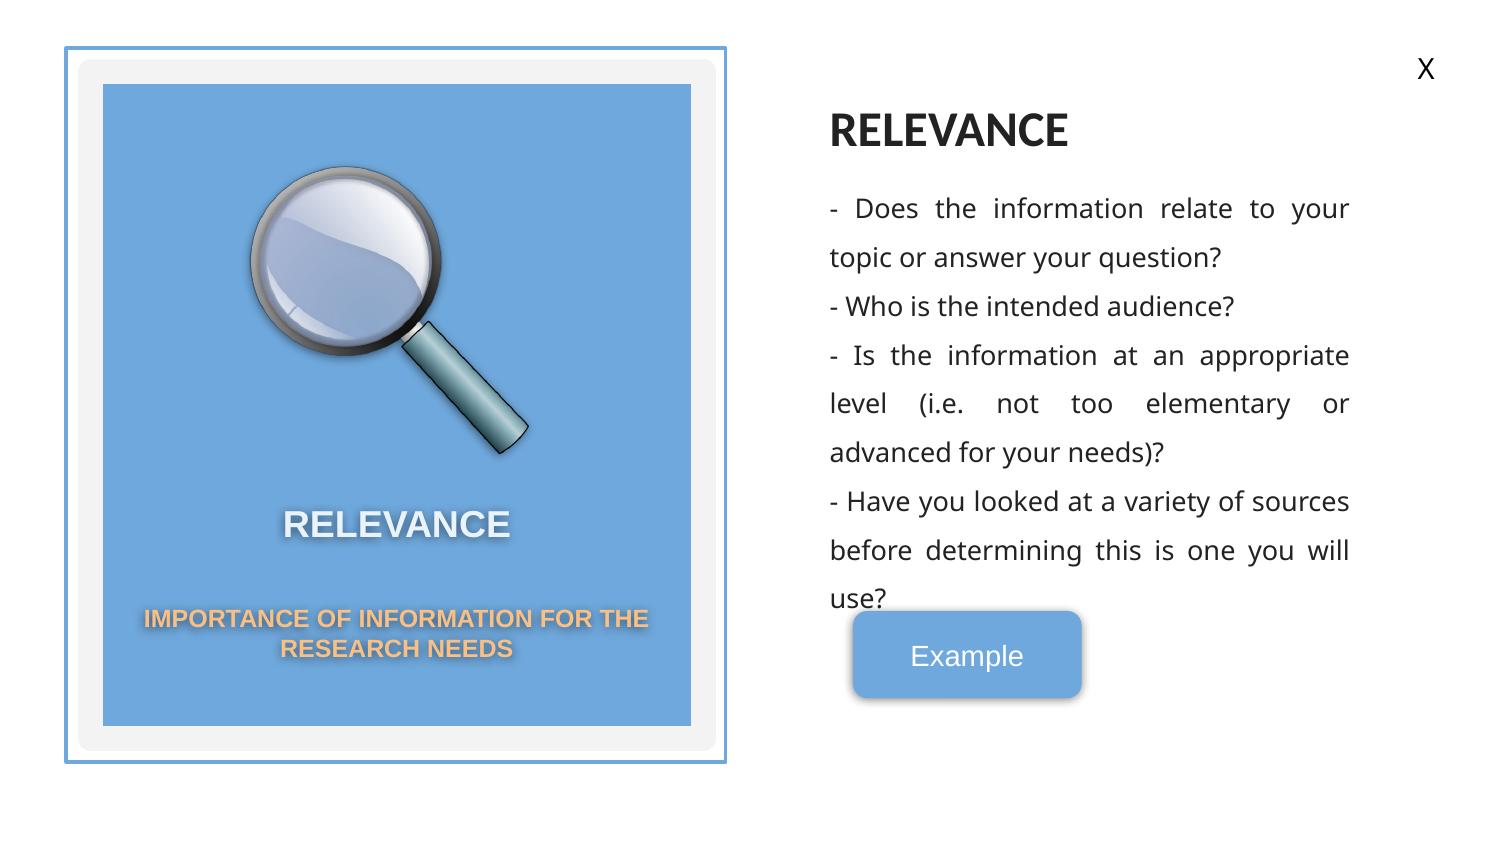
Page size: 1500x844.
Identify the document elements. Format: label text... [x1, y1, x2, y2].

text_box Example [852, 610, 1082, 699]
text_box X [1402, 34, 1451, 100]
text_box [65, 47, 727, 763]
text_box RELEVANCE - Does the information relate to your topic or answer your question? - Who is the intended audience? - Is the information at an appropriate level (i.e. not too elementary or advanced for your needs)? - Have you looked at a variety of sources before determining this is one you will use? [814, 62, 1365, 630]
